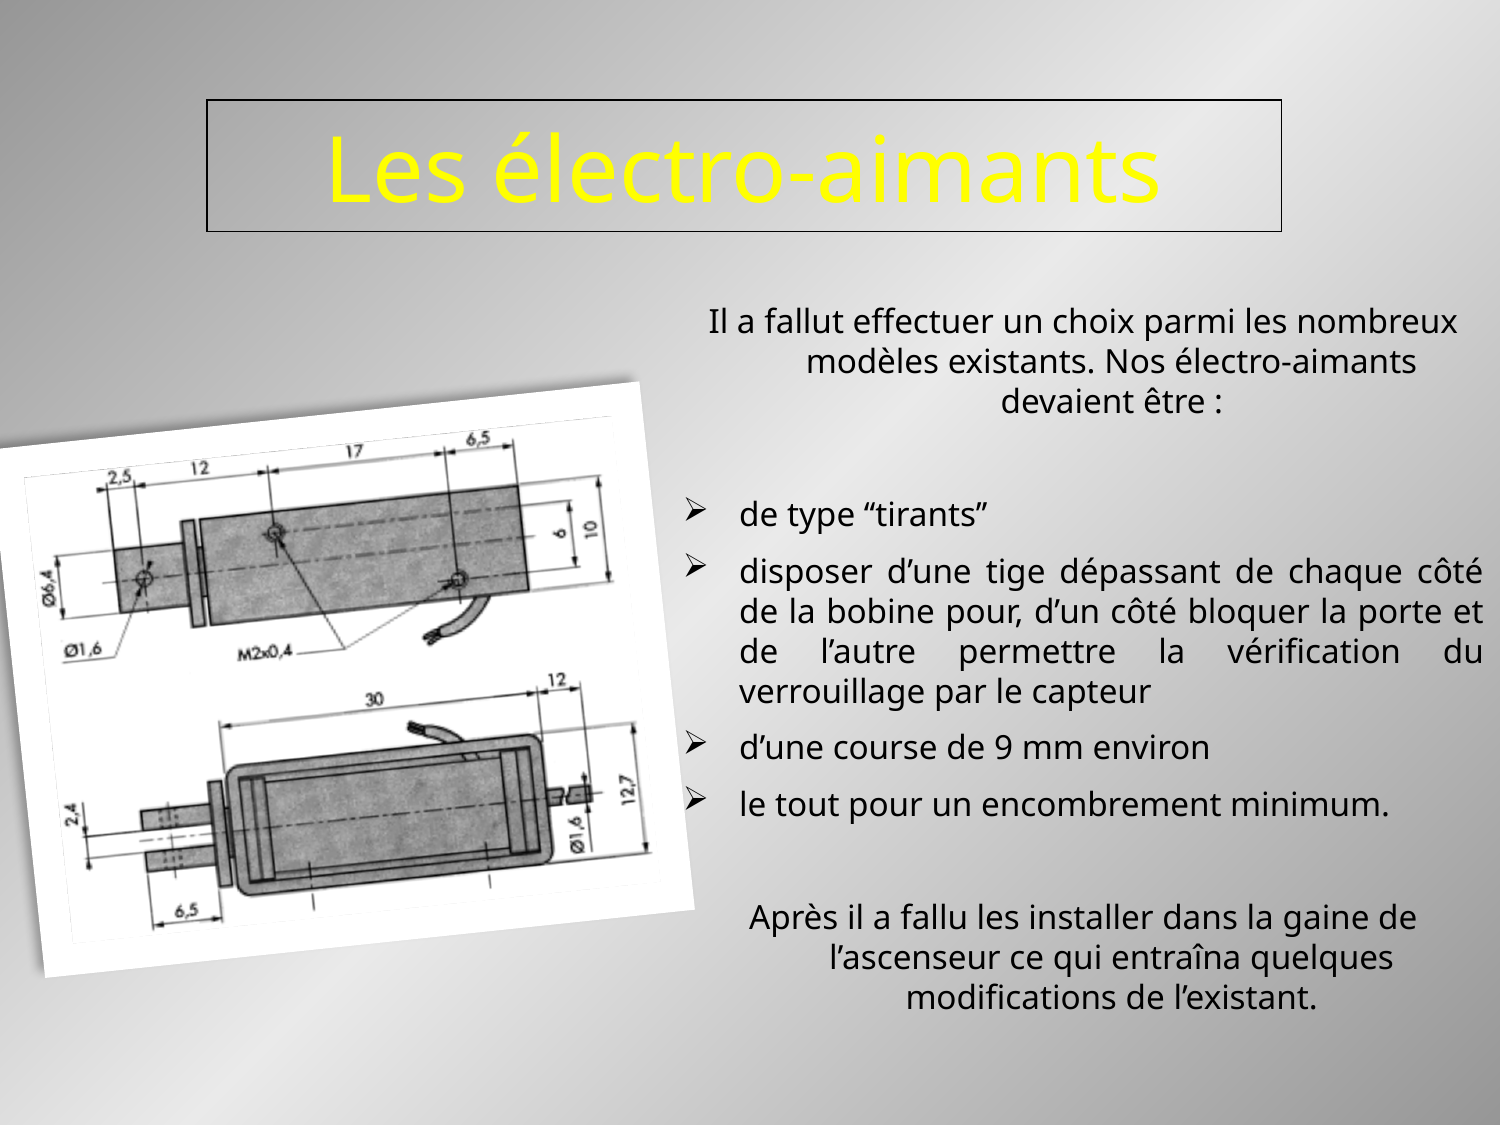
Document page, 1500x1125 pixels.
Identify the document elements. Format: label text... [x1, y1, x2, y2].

title Les électro-aimants [206, 99, 1282, 232]
list Il a fallut effectuer un choix parmi les nombreux modèles existants. Nos électro-aimants devaient être : de type ‘‘tirants’’ disposer d’une tige dépassant de chaque côté de la bobine pour, d’un côté bloquer la porte et de l’autre permettre la vérification du verrouillage par le capteur d’une course de 9 mm environ le tout pour un encombrement minimum. Après il a fallu les installer dans la gaine de l’ascenseur ce qui entraîna quelques modifications de l’existant. [667, 292, 1500, 1081]
picture [25, 417, 660, 943]
